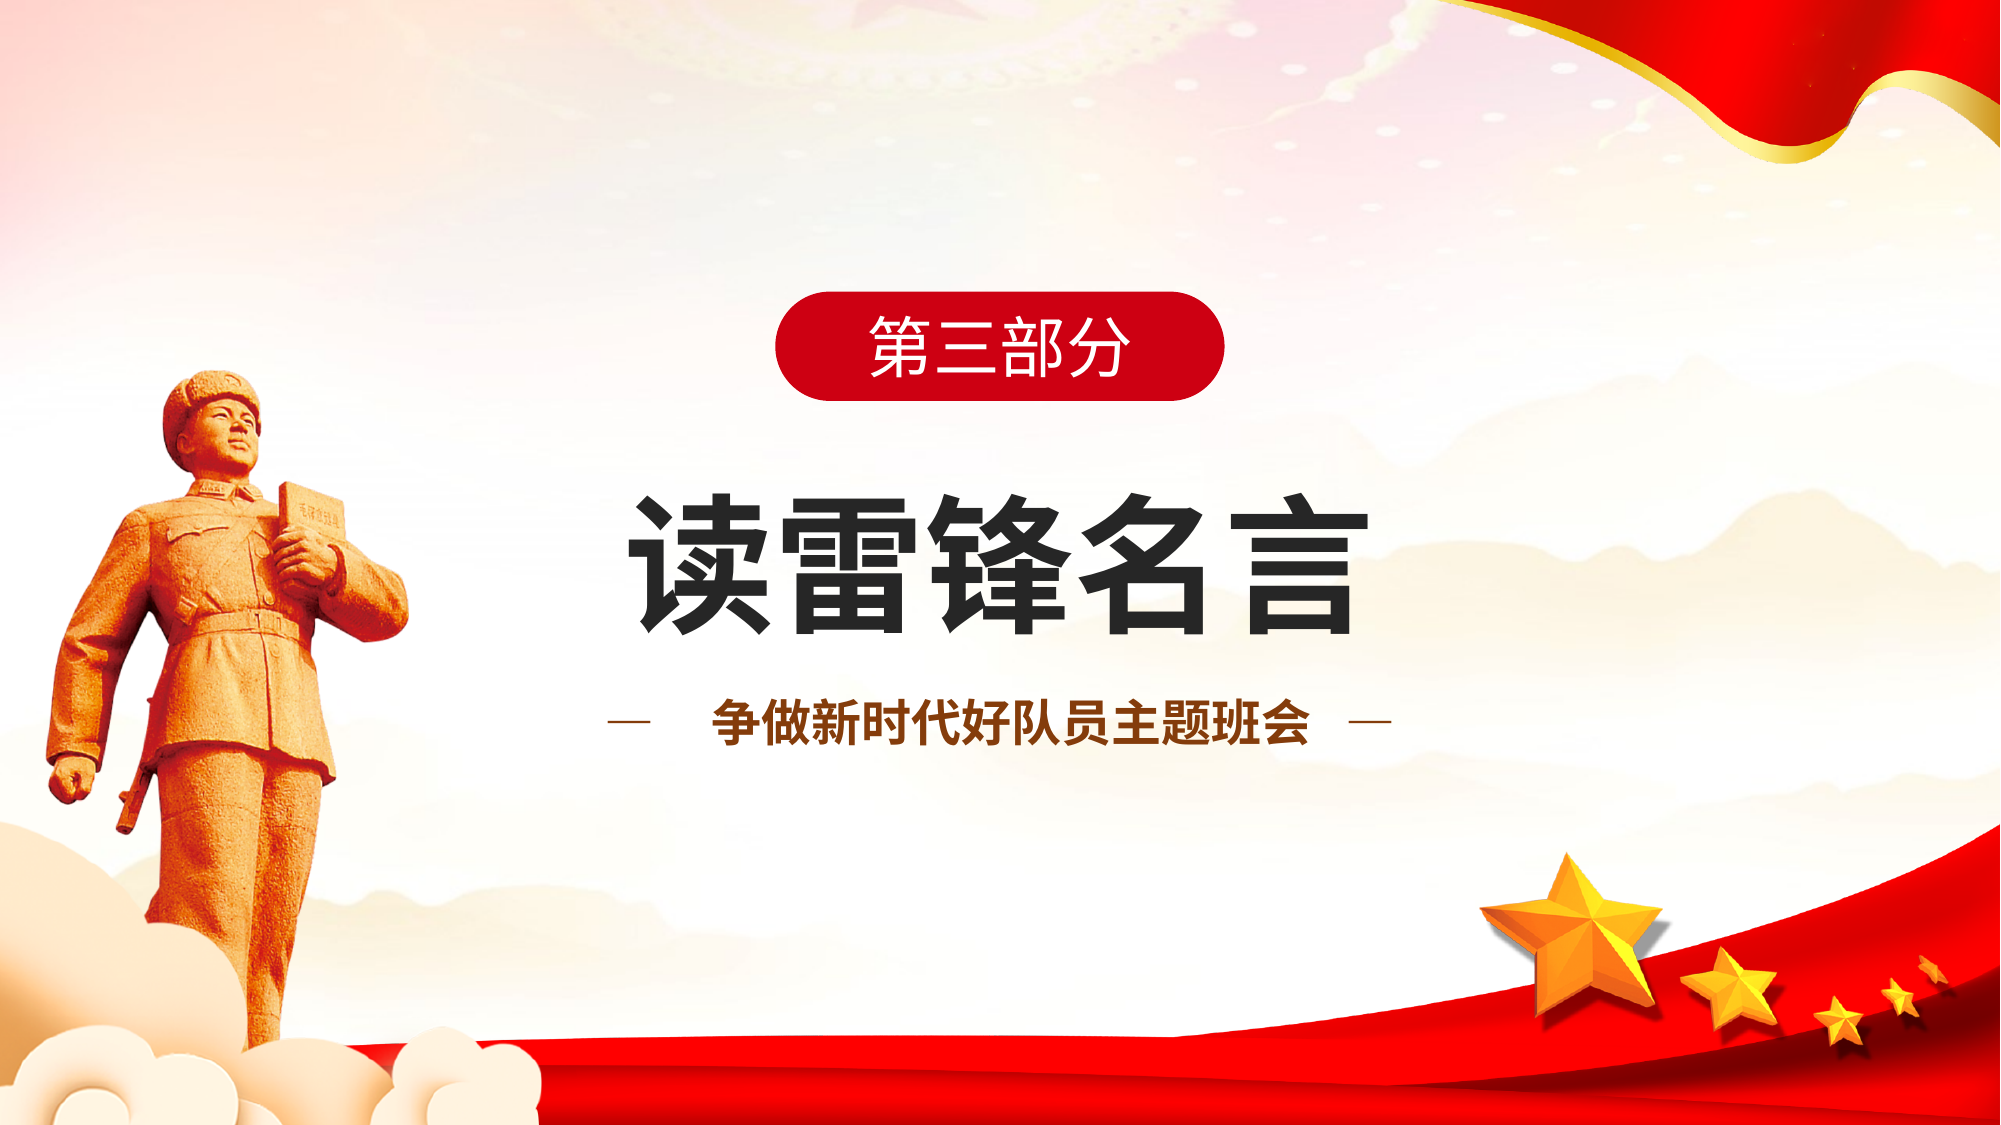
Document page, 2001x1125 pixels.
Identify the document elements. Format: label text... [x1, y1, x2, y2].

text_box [383, 291, 1617, 661]
picture [0, 0, 2001, 1125]
text_box — 争做新时代好队员主题班会 — [521, 684, 1720, 759]
